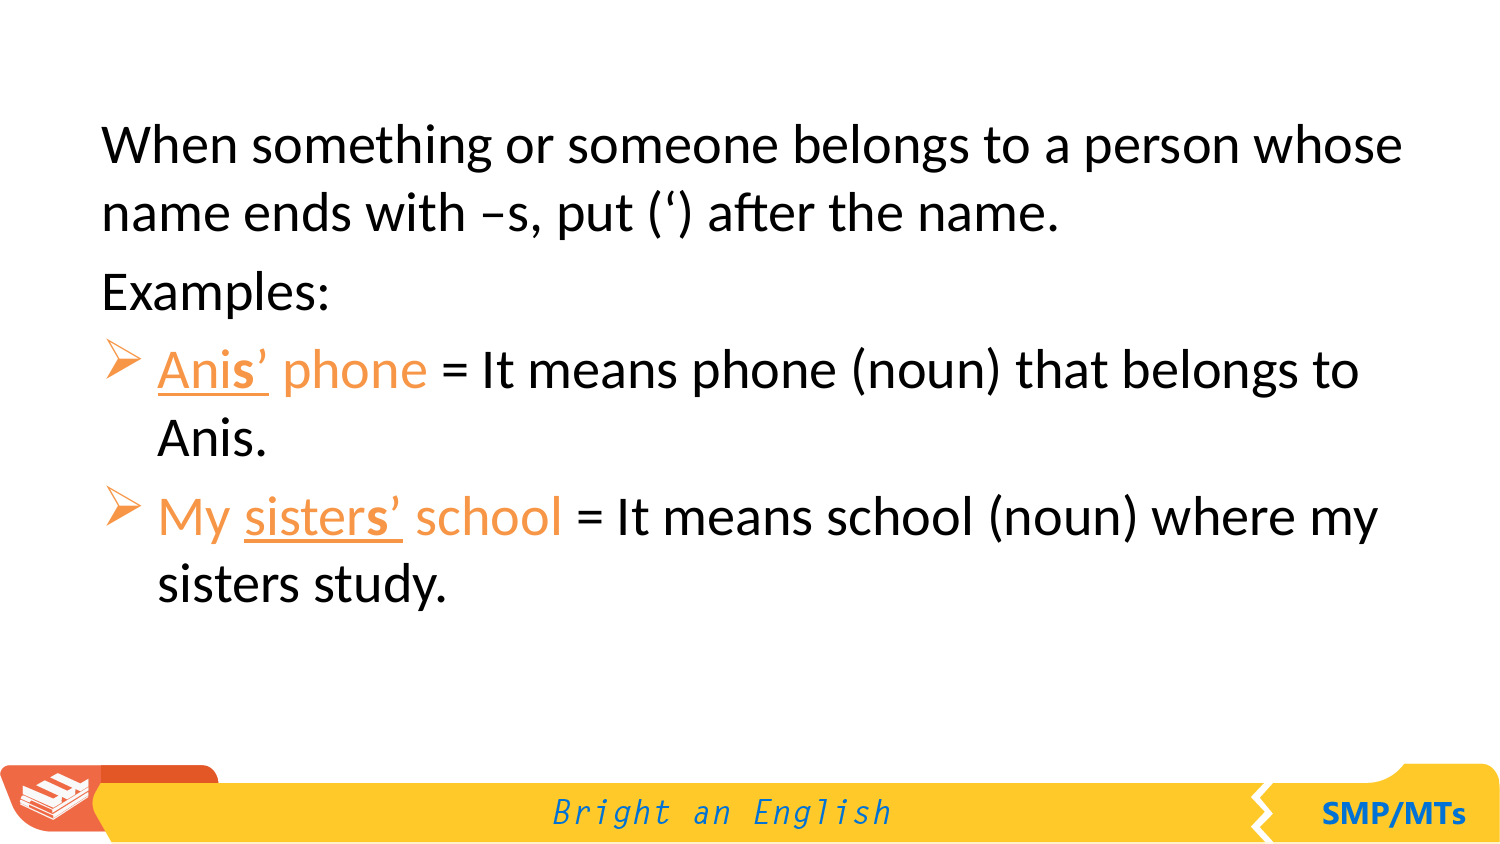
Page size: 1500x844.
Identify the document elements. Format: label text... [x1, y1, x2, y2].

picture [0, 763, 1500, 844]
text_box [82, 171, 1433, 729]
text_box When something or someone belongs to a person whose name ends with –s, put (‘) after the name. Examples: Anis’ phone = It means phone (noun) that belongs to Anis. My sisters’ school = It means school (noun) where my sisters study. [86, 100, 1437, 660]
